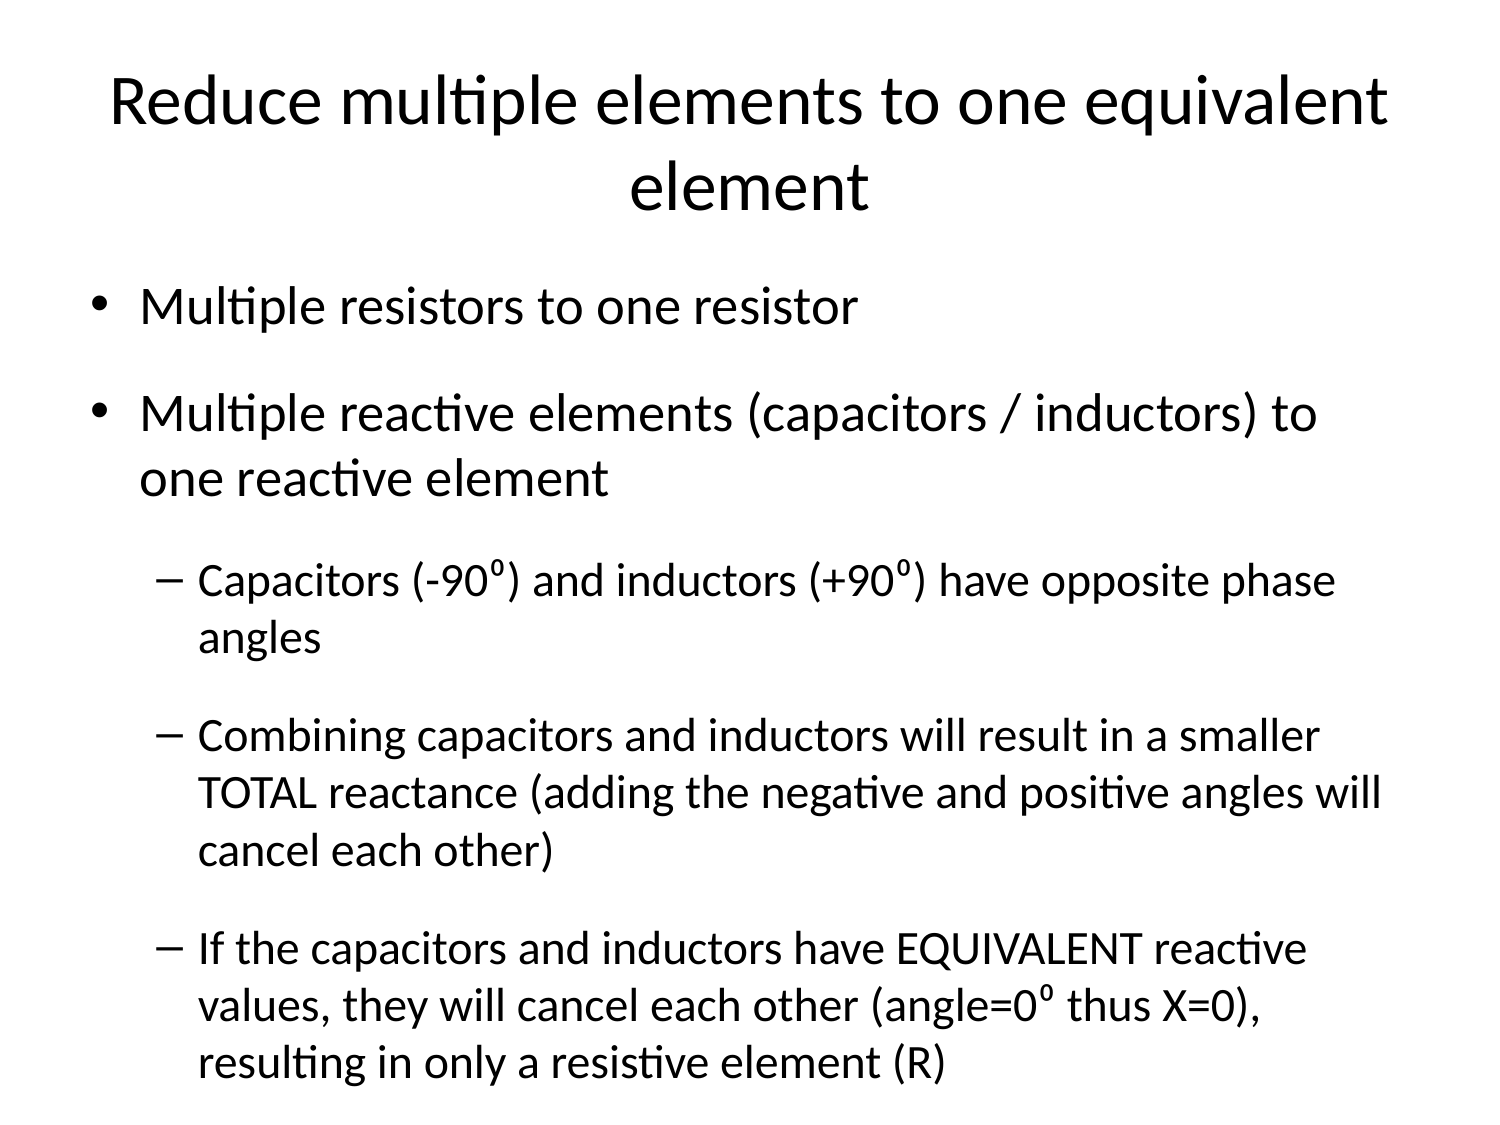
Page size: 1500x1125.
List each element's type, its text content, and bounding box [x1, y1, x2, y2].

title Reduce multiple elements to one equivalent element [75, 45, 1425, 233]
list Multiple resistors to one resistor Multiple reactive elements (capacitors / inductors) to one reactive element Capacitors (-90⁰) and inductors (+90⁰) have opposite phase angles Combining capacitors and inductors will result in a smaller TOTAL reactance (adding the negative and positive angles will cancel each other) If the capacitors and inductors have EQUIVALENT reactive values, they will cancel each other (angle=0⁰ thus X=0), resulting in only a resistive element (R) [75, 262, 1425, 1100]
